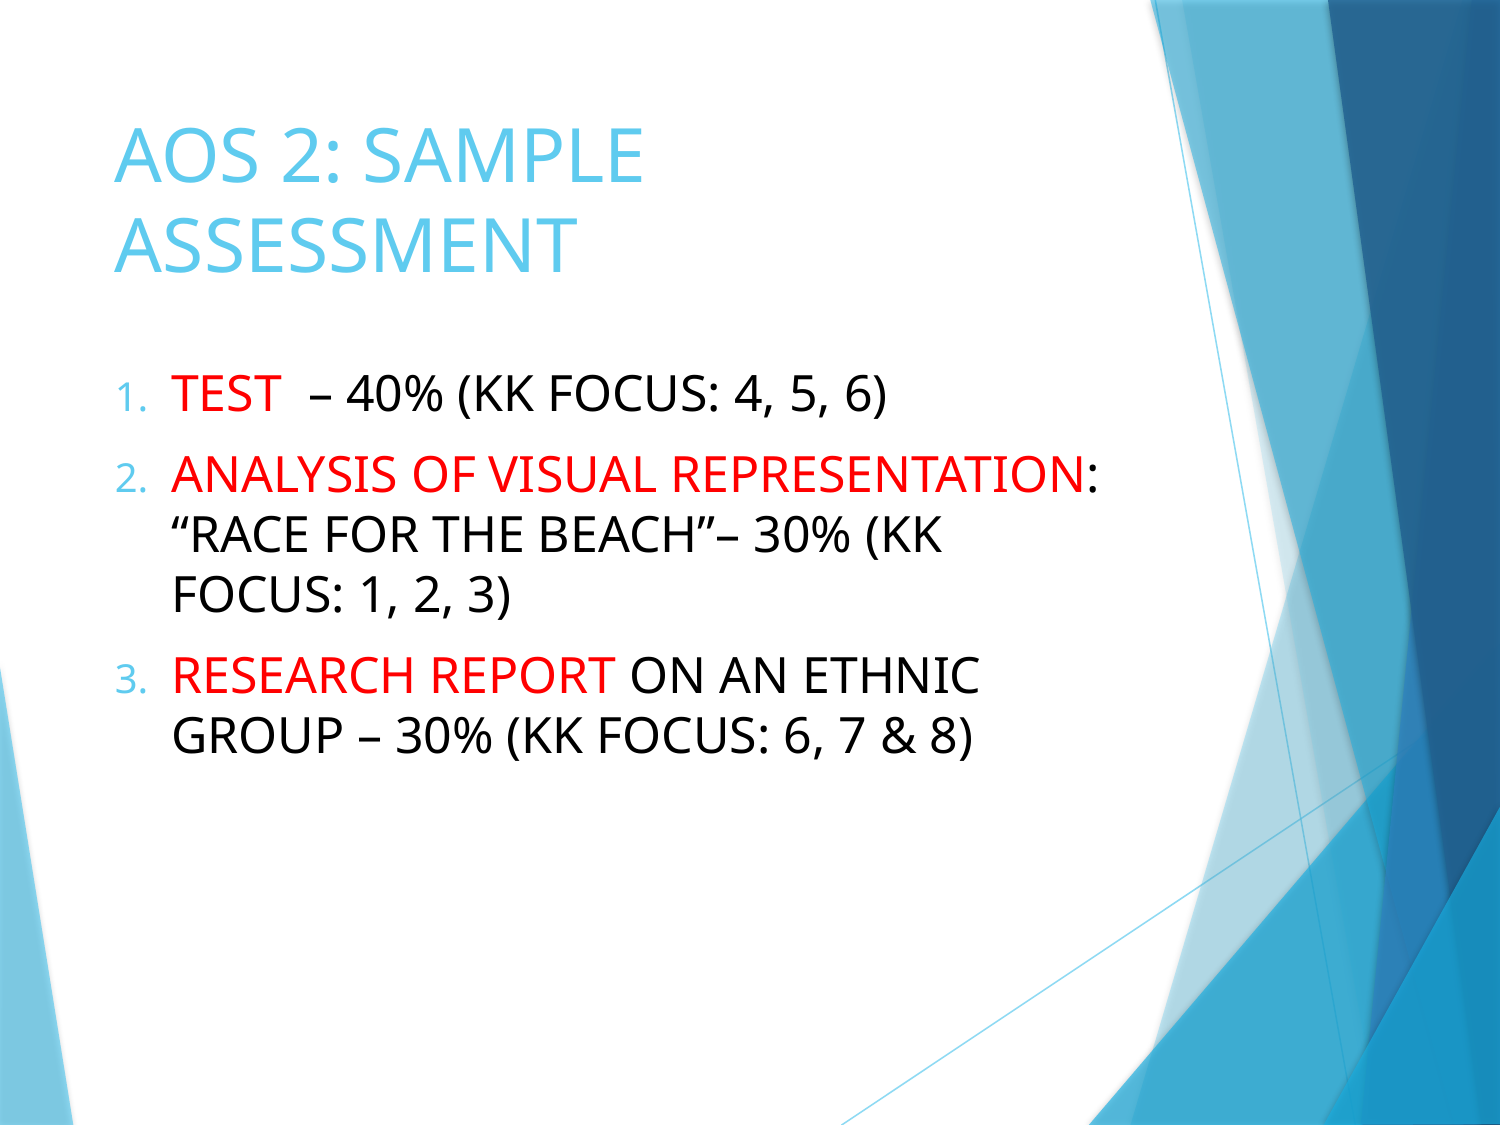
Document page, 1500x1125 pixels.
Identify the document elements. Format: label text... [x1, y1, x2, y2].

title AOS 2: SAMPLE ASSESSMENT [99, 99, 1142, 317]
list TEST – 40% (KK FOCUS: 4, 5, 6) ANALYSIS OF VISUAL REPRESENTATION: “RACE FOR THE BEACH”– 30% (KK FOCUS: 1, 2, 3) RESEARCH REPORT ON AN ETHNIC GROUP – 30% (KK FOCUS: 6, 7 & 8) [99, 354, 1142, 992]
